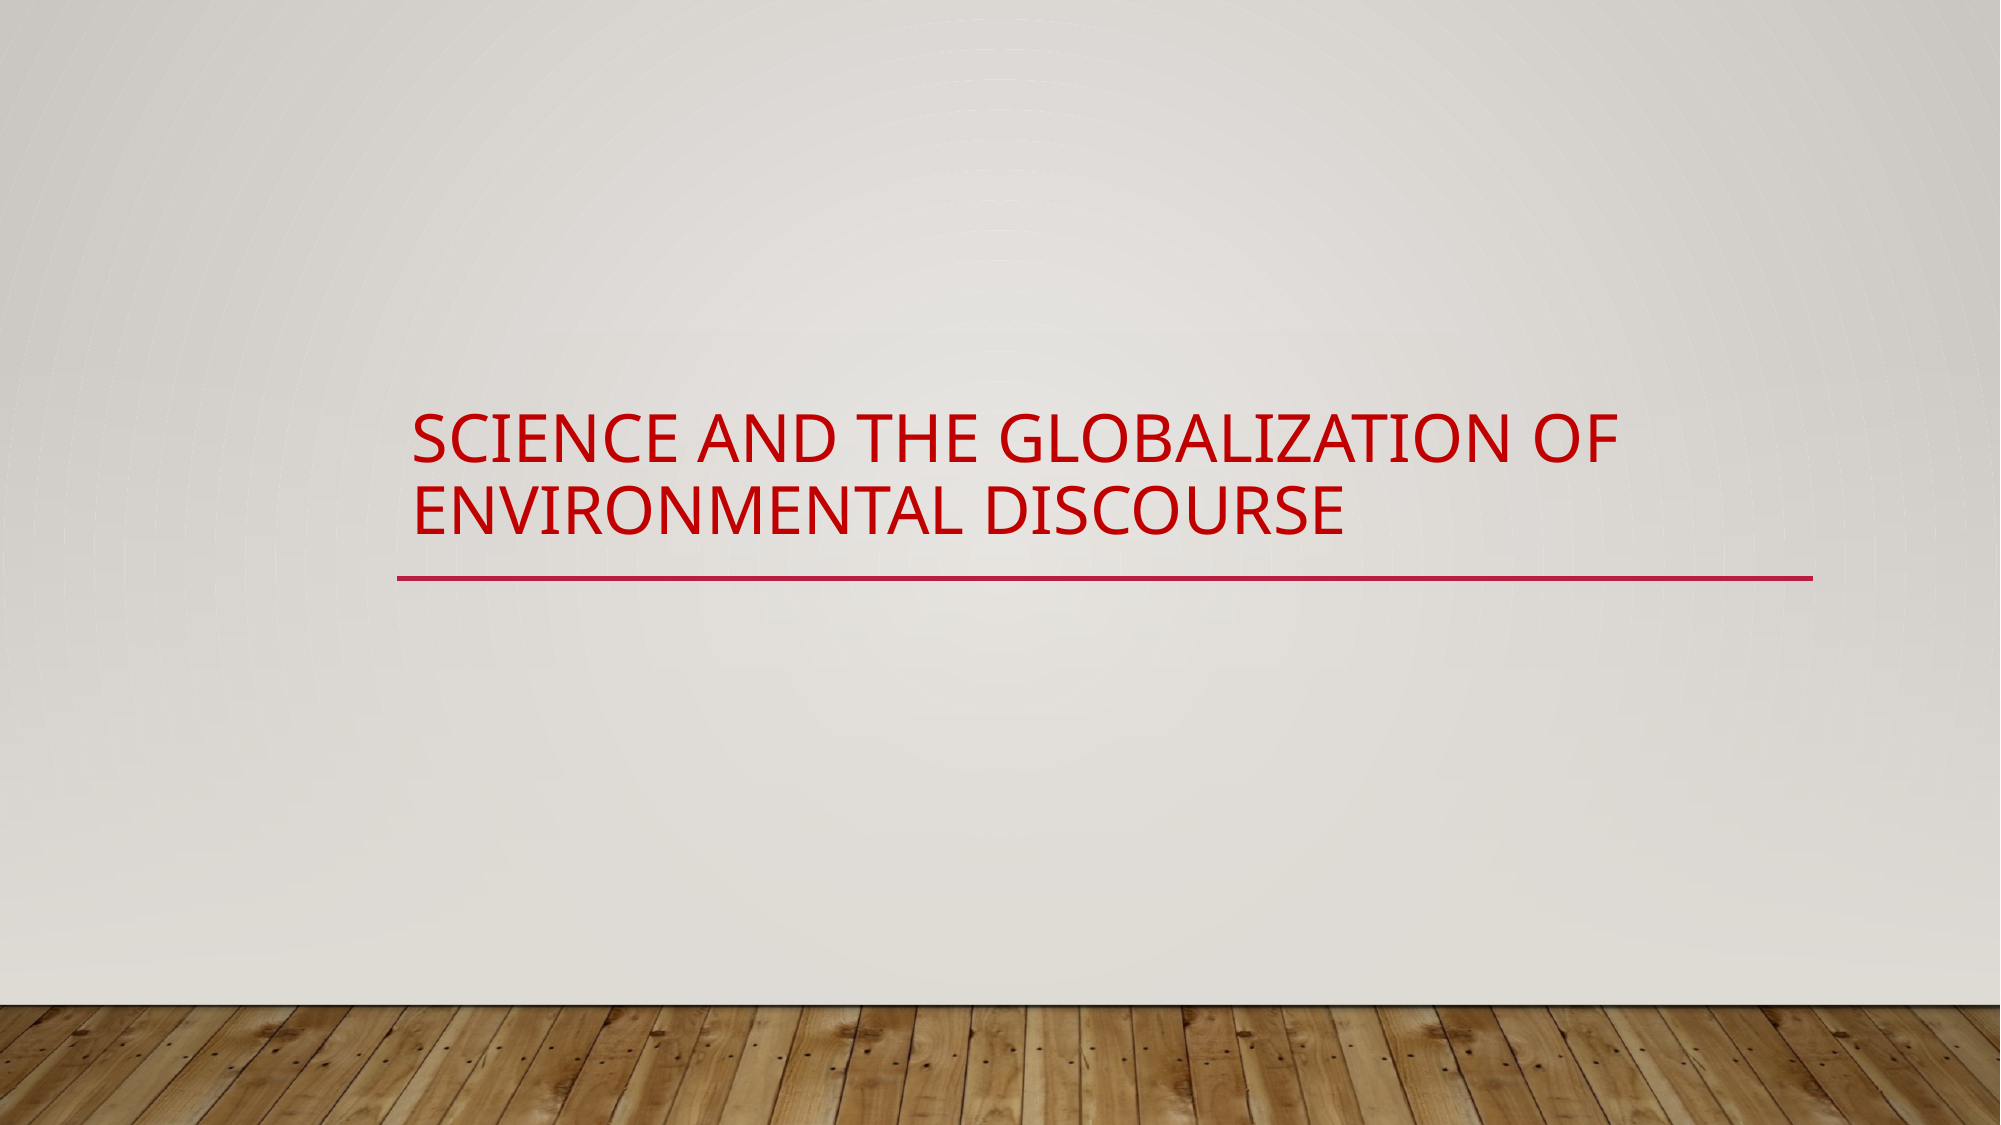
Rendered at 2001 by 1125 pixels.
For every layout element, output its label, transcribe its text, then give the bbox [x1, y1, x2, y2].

picture [0, 1005, 2000, 1125]
title Science and the Globalization of Environmental Discourse [396, 131, 1814, 549]
